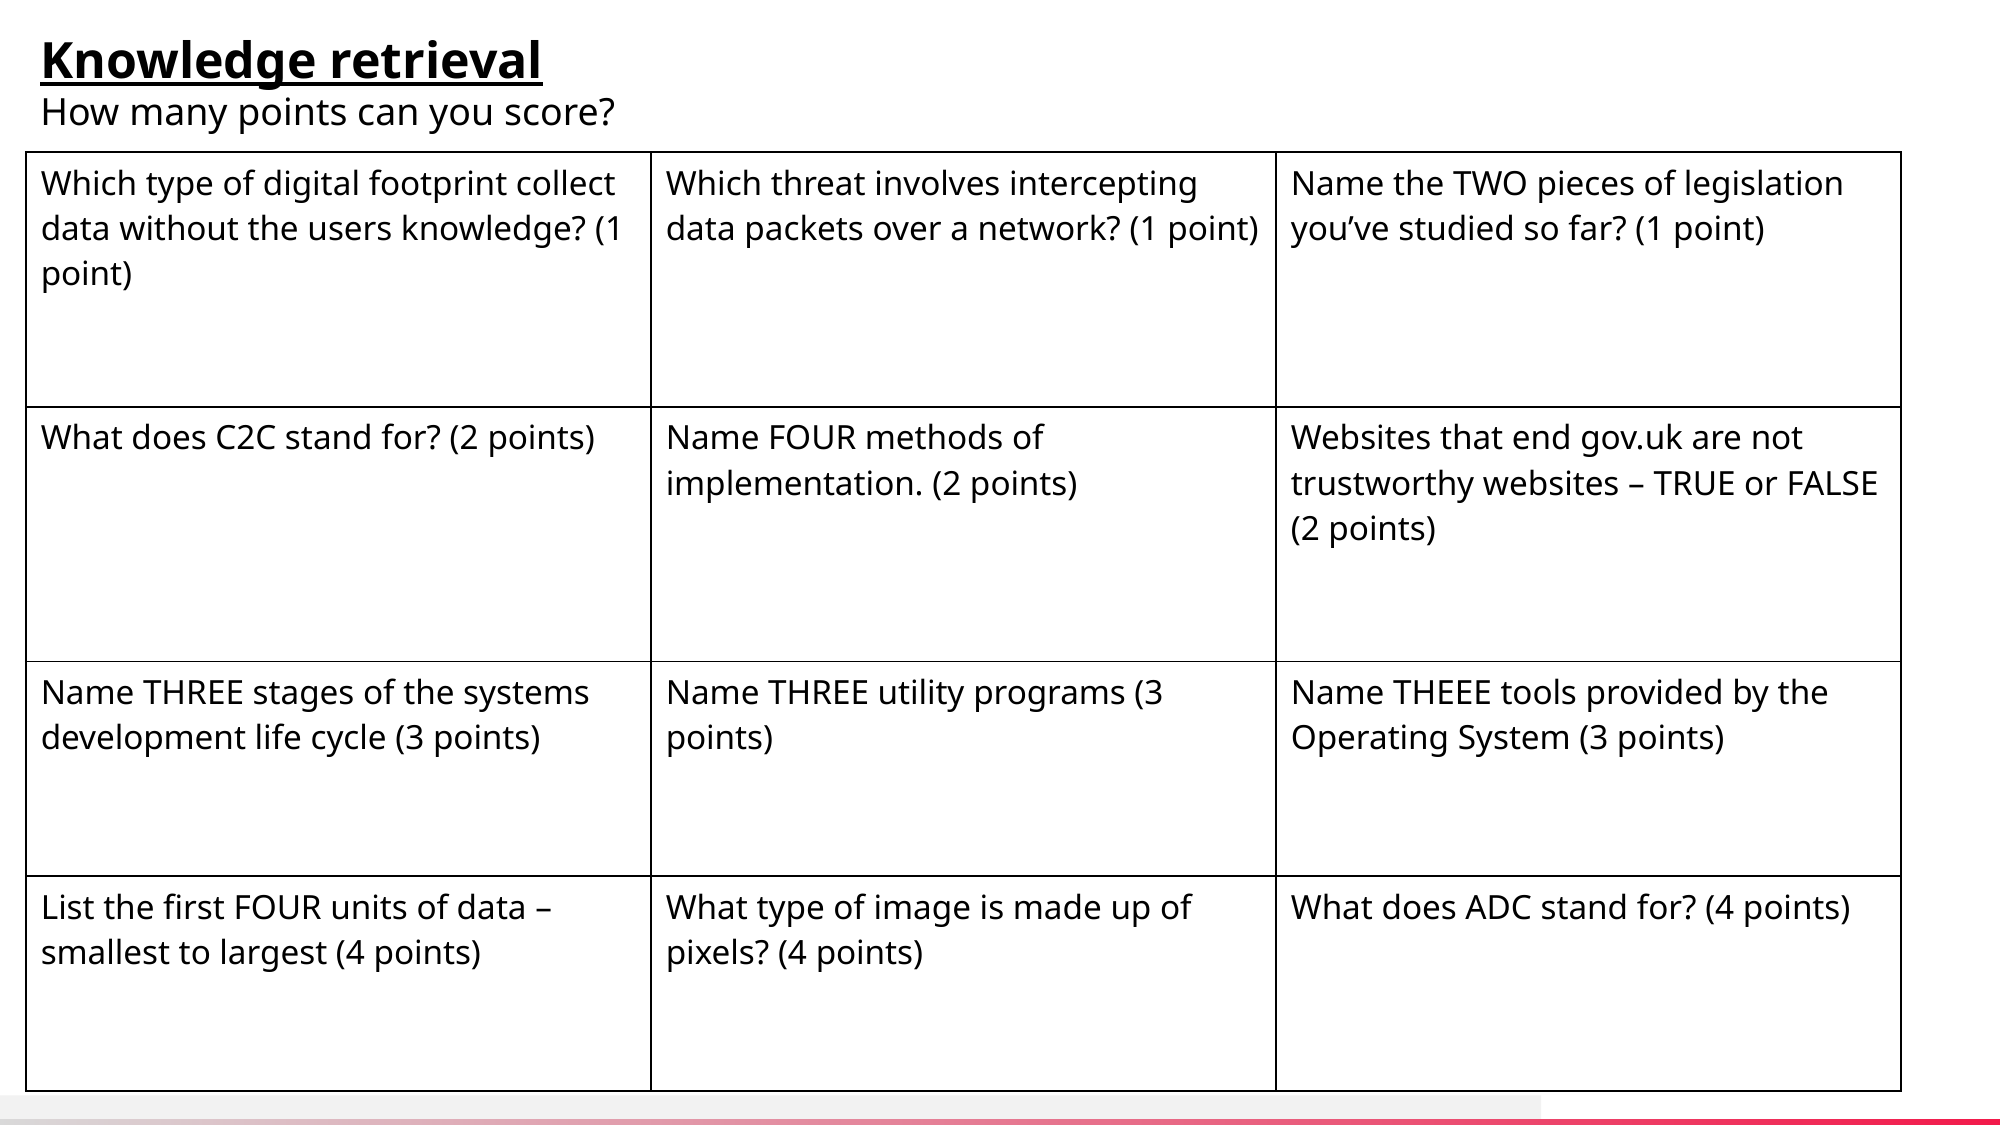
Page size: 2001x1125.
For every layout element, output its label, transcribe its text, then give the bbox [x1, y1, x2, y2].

table_cell Name THEEE tools provided by the Operating System (3 points) [1277, 662, 1900, 875]
table_header Which type of digital footprint collect data without the users knowledge? (1 point) [27, 153, 650, 406]
table_cell Name THREE utility programs (3 points) [652, 662, 1275, 875]
table_header Which threat involves intercepting data packets over a network? (1 point) [652, 153, 1275, 406]
table_header Name the TWO pieces of legislation you’ve studied so far? (1 point) [1277, 153, 1900, 406]
table_cell What does C2C stand for? (2 points) [27, 408, 650, 661]
table_cell What type of image is made up of pixels? (4 points) [652, 877, 1275, 1090]
table_cell Name FOUR methods of implementation. (2 points) [652, 408, 1275, 661]
table_cell Websites that end gov.uk are not trustworthy websites – TRUE or FALSE (2 points) [1277, 408, 1900, 661]
text_box Knowledge retrieval How many points can you score? [25, 21, 1095, 141]
table_cell List the first FOUR units of data – smallest to largest (4 points) [27, 877, 650, 1090]
table_cell Name THREE stages of the systems development life cycle (3 points) [27, 662, 650, 875]
table_cell What does ADC stand for? (4 points) [1277, 877, 1900, 1090]
